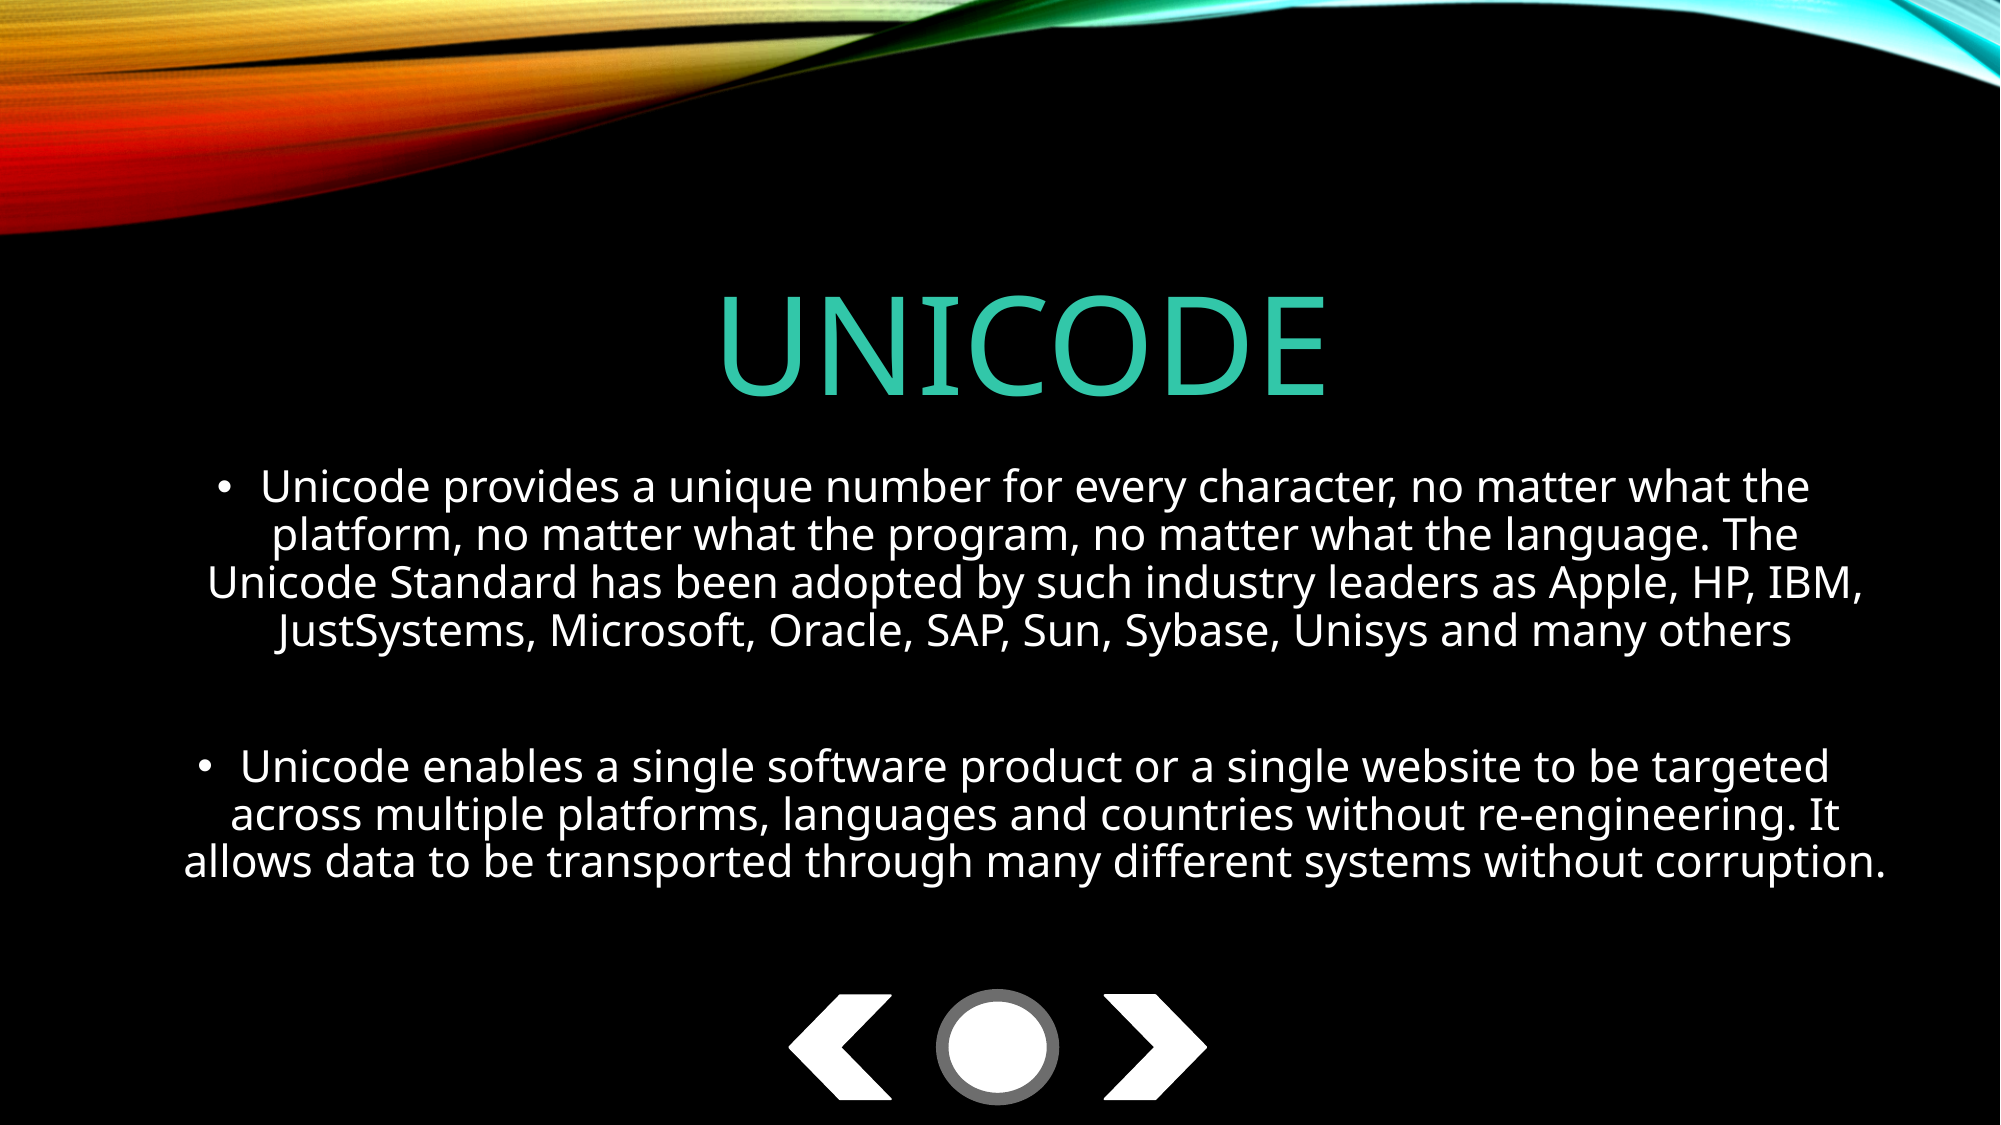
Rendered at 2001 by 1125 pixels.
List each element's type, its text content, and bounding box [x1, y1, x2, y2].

picture [0, 0, 2000, 237]
title UNICODE [652, 244, 1348, 456]
text_box [941, 994, 1055, 1101]
list Unicode provides a unique number for every character, no matter what the platform, no matter what the program, no matter what the language. The Unicode Standard has been adopted by such industry leaders as Apple, HP, IBM, JustSystems, Microsoft, Oracle, SAP, Sun, Sybase, Unisys and many others Unicode enables a single software product or a single website to be targeted across multiple platforms, languages and countries without re-engineering. It allows data to be transported through many different systems without corruption. [128, 456, 1904, 907]
text_box [1103, 994, 1207, 1101]
text_box [788, 994, 892, 1101]
